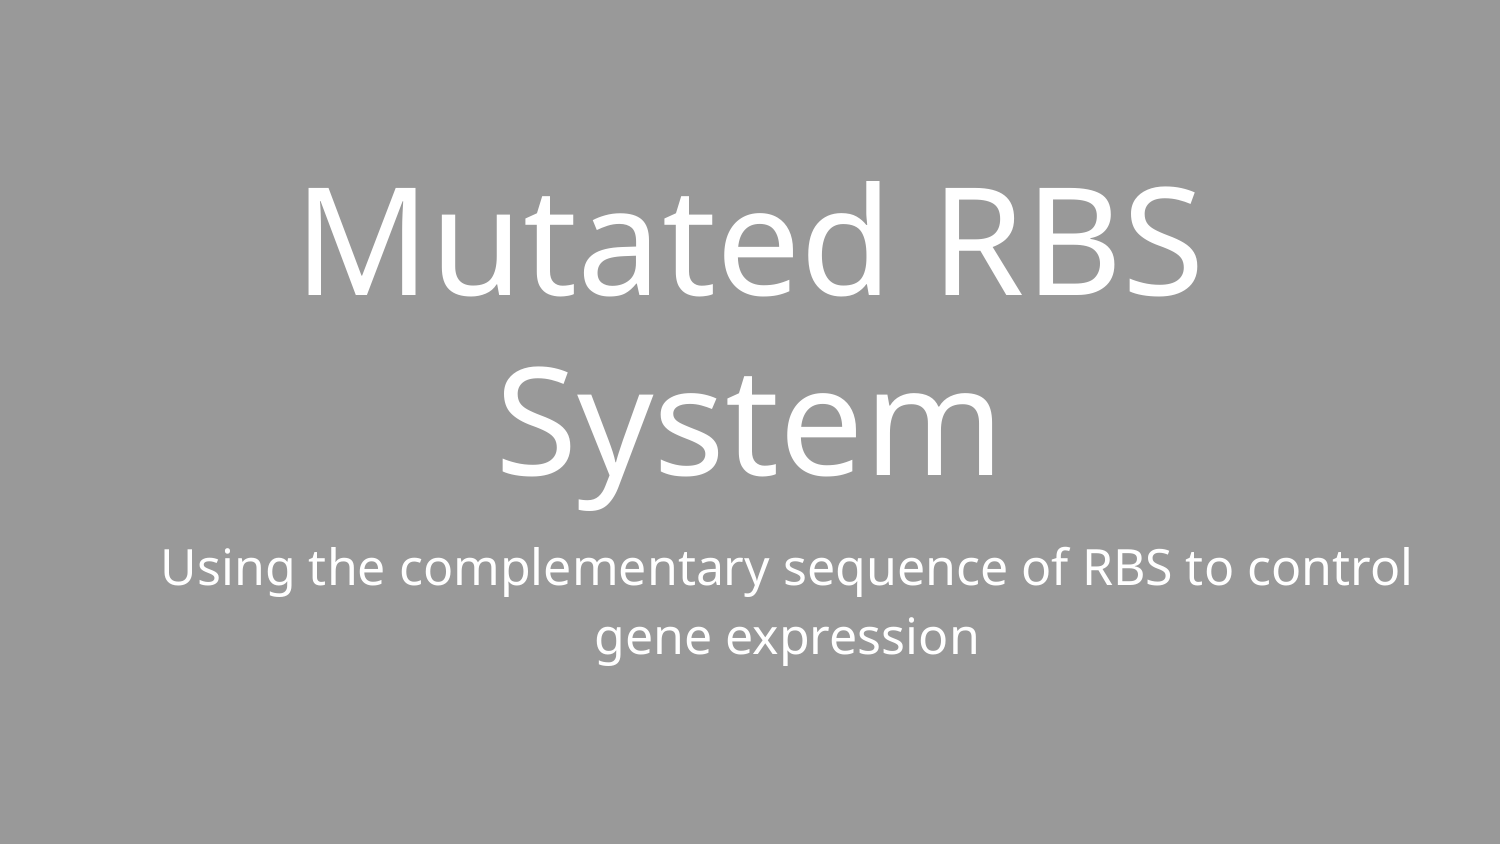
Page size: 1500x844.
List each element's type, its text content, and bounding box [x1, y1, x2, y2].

text_box Mutated RBS System Using the complementary sequence of RBS to control gene expression [51, 358, 1449, 453]
